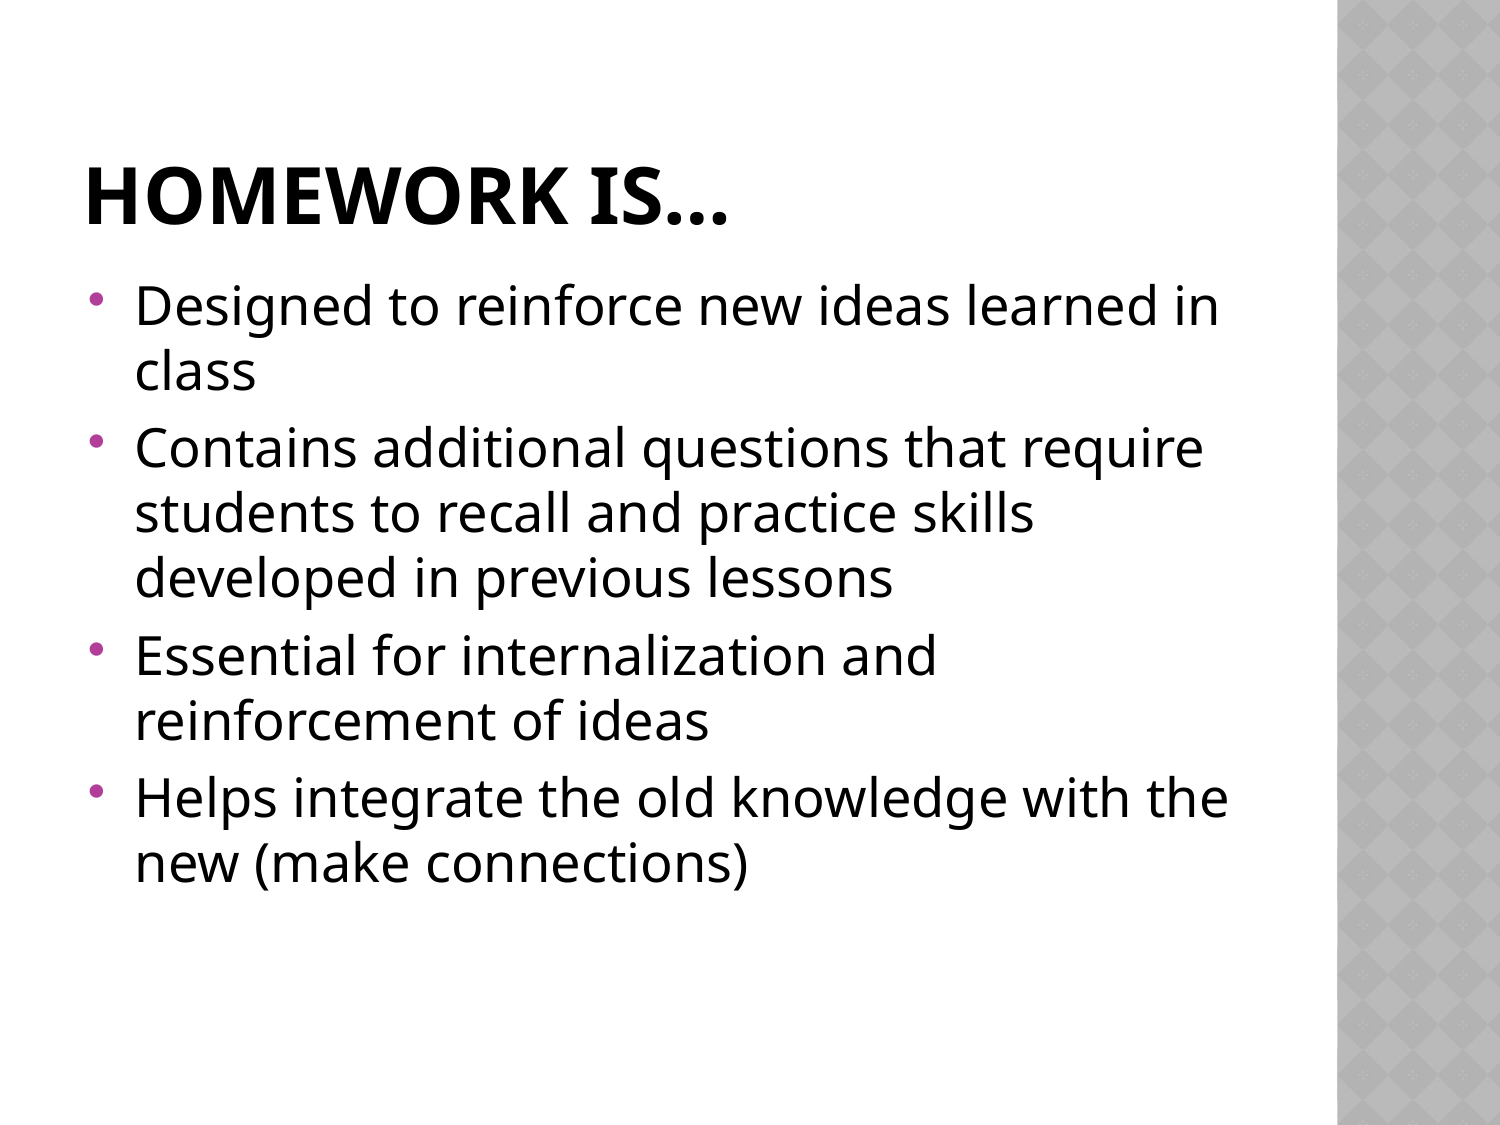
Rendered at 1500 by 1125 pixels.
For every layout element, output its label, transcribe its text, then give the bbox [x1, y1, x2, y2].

list Designed to reinforce new ideas learned in class Contains additional questions that require students to recall and practice skills developed in previous lessons Essential for internalization and reinforcement of ideas Helps integrate the old knowledge with the new (make connections) [75, 264, 1263, 1059]
title Homework is… [75, 52, 1263, 240]
